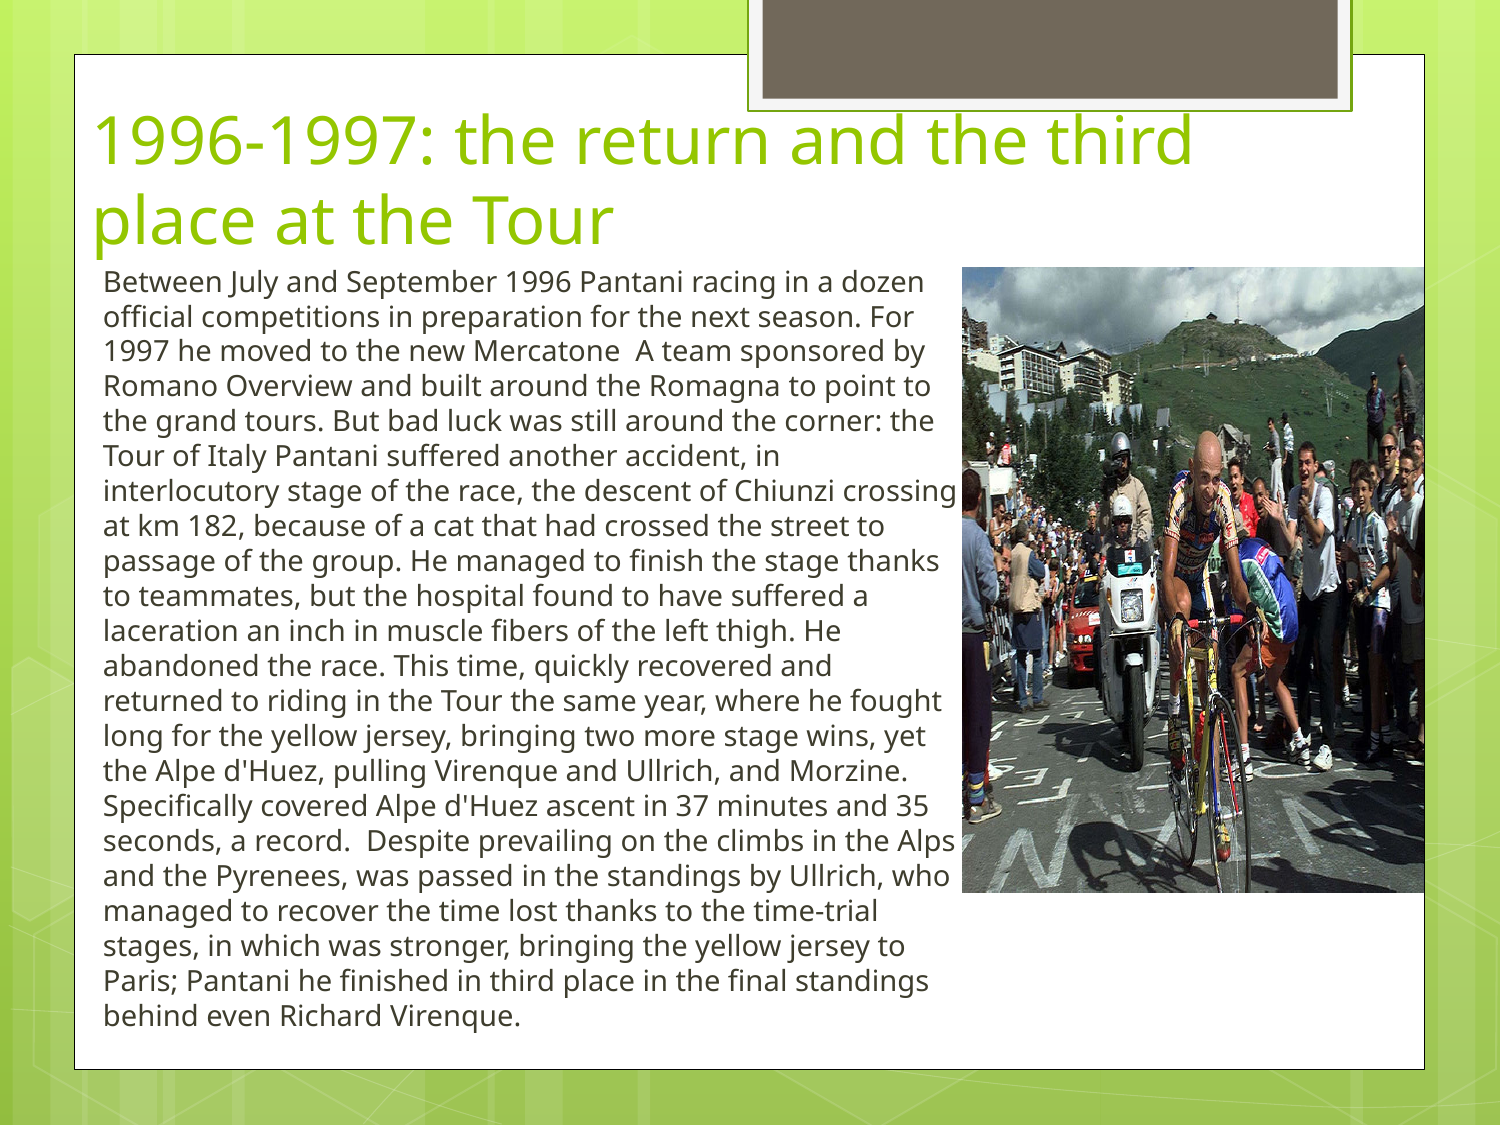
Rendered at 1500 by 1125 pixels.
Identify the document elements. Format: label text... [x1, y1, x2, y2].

picture [962, 266, 1424, 893]
title 1996-1997: the return and the third place at the Tour [76, 78, 1229, 265]
list Between July and September 1996 Pantani racing in a dozen official competitions in preparation for the next season. For 1997 he moved to the new Mercatone A team sponsored by Romano Overview and built around the Romagna to point to the grand tours. But bad luck was still around the corner: the Tour of Italy Pantani suffered another accident, in interlocutory stage of the race, the descent of Chiunzi crossing at km 182, because of a cat that had crossed the street to passage of the group. He managed to finish the stage thanks to teammates, but the hospital found to have suffered a laceration an inch in muscle fibers of the left thigh. He abandoned the race. This time, quickly recovered and returned to riding in the Tour the same year, where he fought long for the yellow jersey, bringing two more stage wins, yet the Alpe d'Huez, pulling Virenque and Ullrich, and Morzine. Specifically covered Alpe d'Huez ascent in 37 minutes and 35 seconds, a record. Despite prevailing on the climbs in the Alps and the Pyrenees, was passed in the standings by Ullrich, who managed to recover the time lost thanks to the time-trial stages, in which was stronger, bringing the yellow jersey to Paris; Pantani he finished in third place in the final standings behind even Richard Virenque. [76, 255, 975, 1012]
